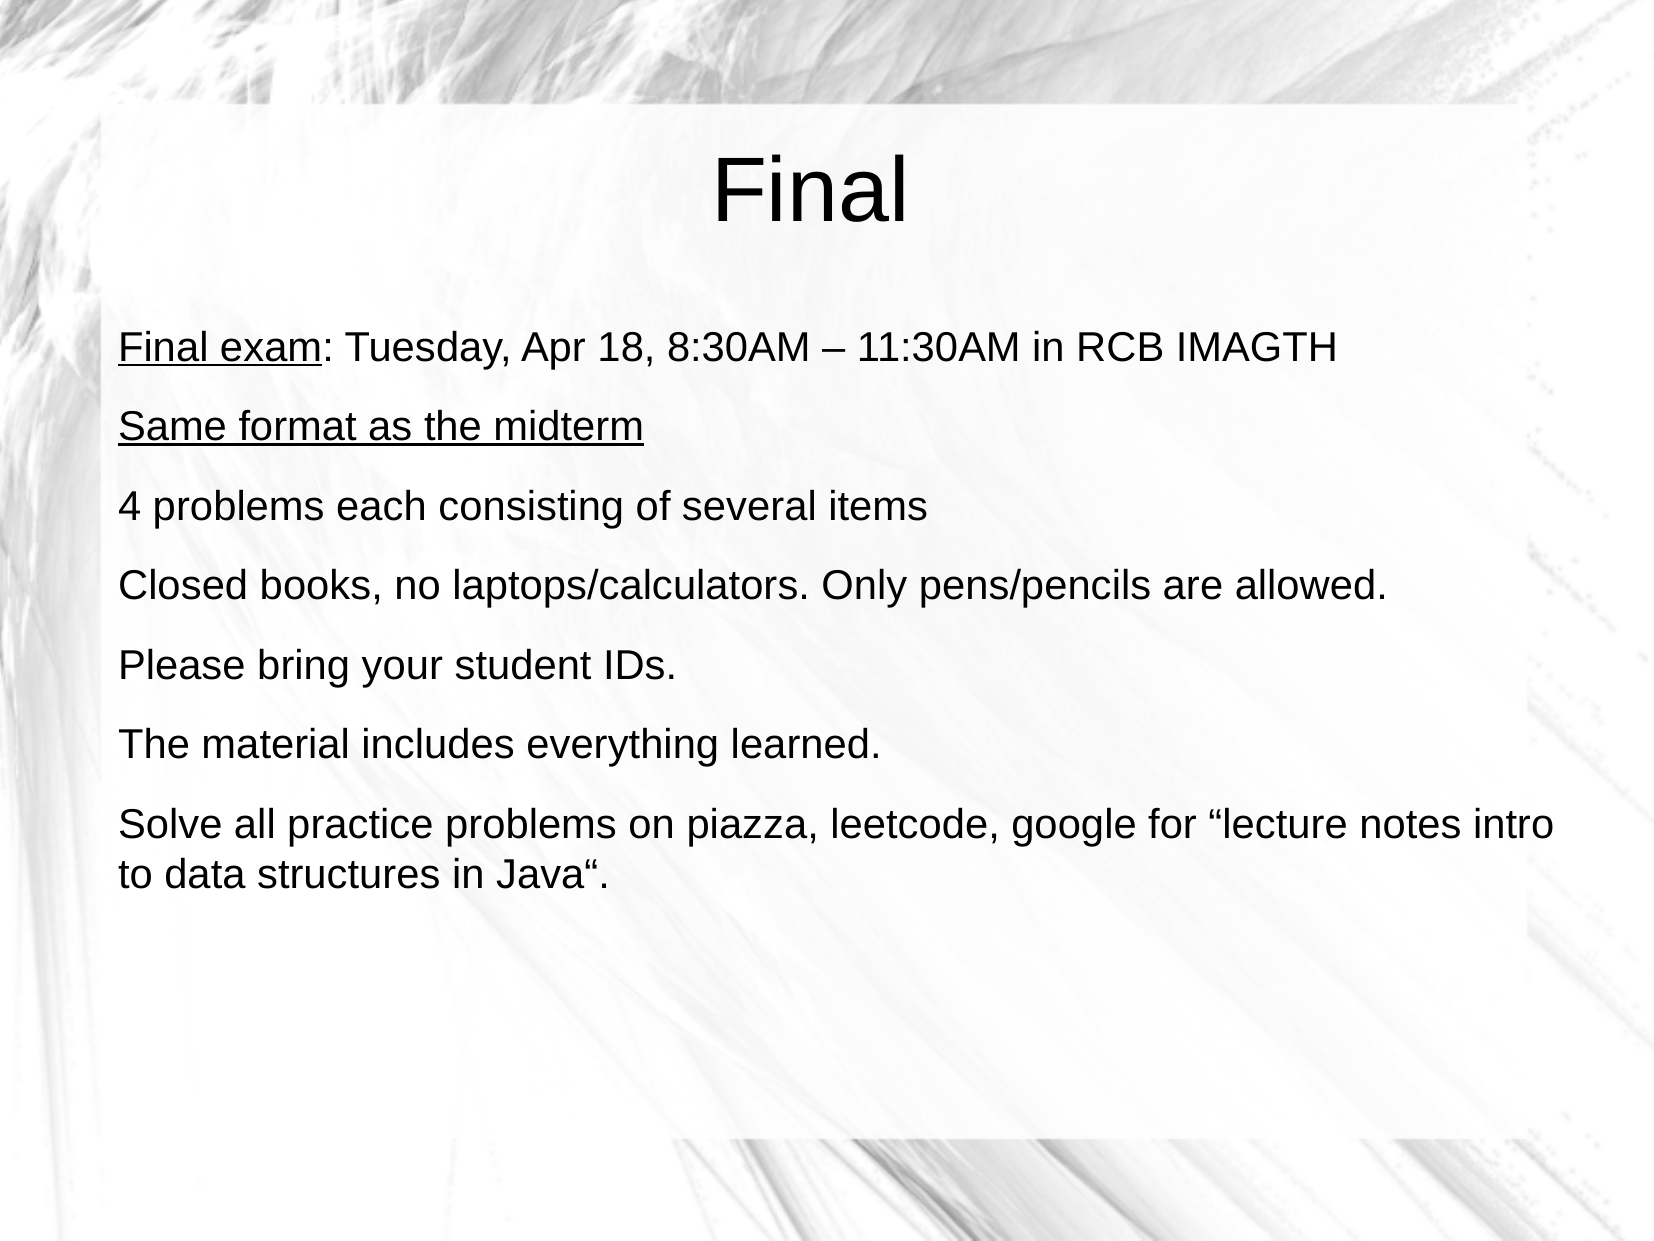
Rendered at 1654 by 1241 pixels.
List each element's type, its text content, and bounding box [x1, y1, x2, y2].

title Final [118, 102, 1504, 268]
picture [0, 0, 1654, 1241]
list Final exam: Tuesday, Apr 18, 8:30AM – 11:30AM in RCB IMAGTH Same format as the midterm 4 problems each consisting of several items Closed books, no laptops/calculators. Only pens/pencils are allowed. Please bring your student IDs. The material includes everything learned. Solve all practice problems on piazza, leetcode, google for “lecture notes intro to data structures in Java“. [118, 319, 1571, 1102]
